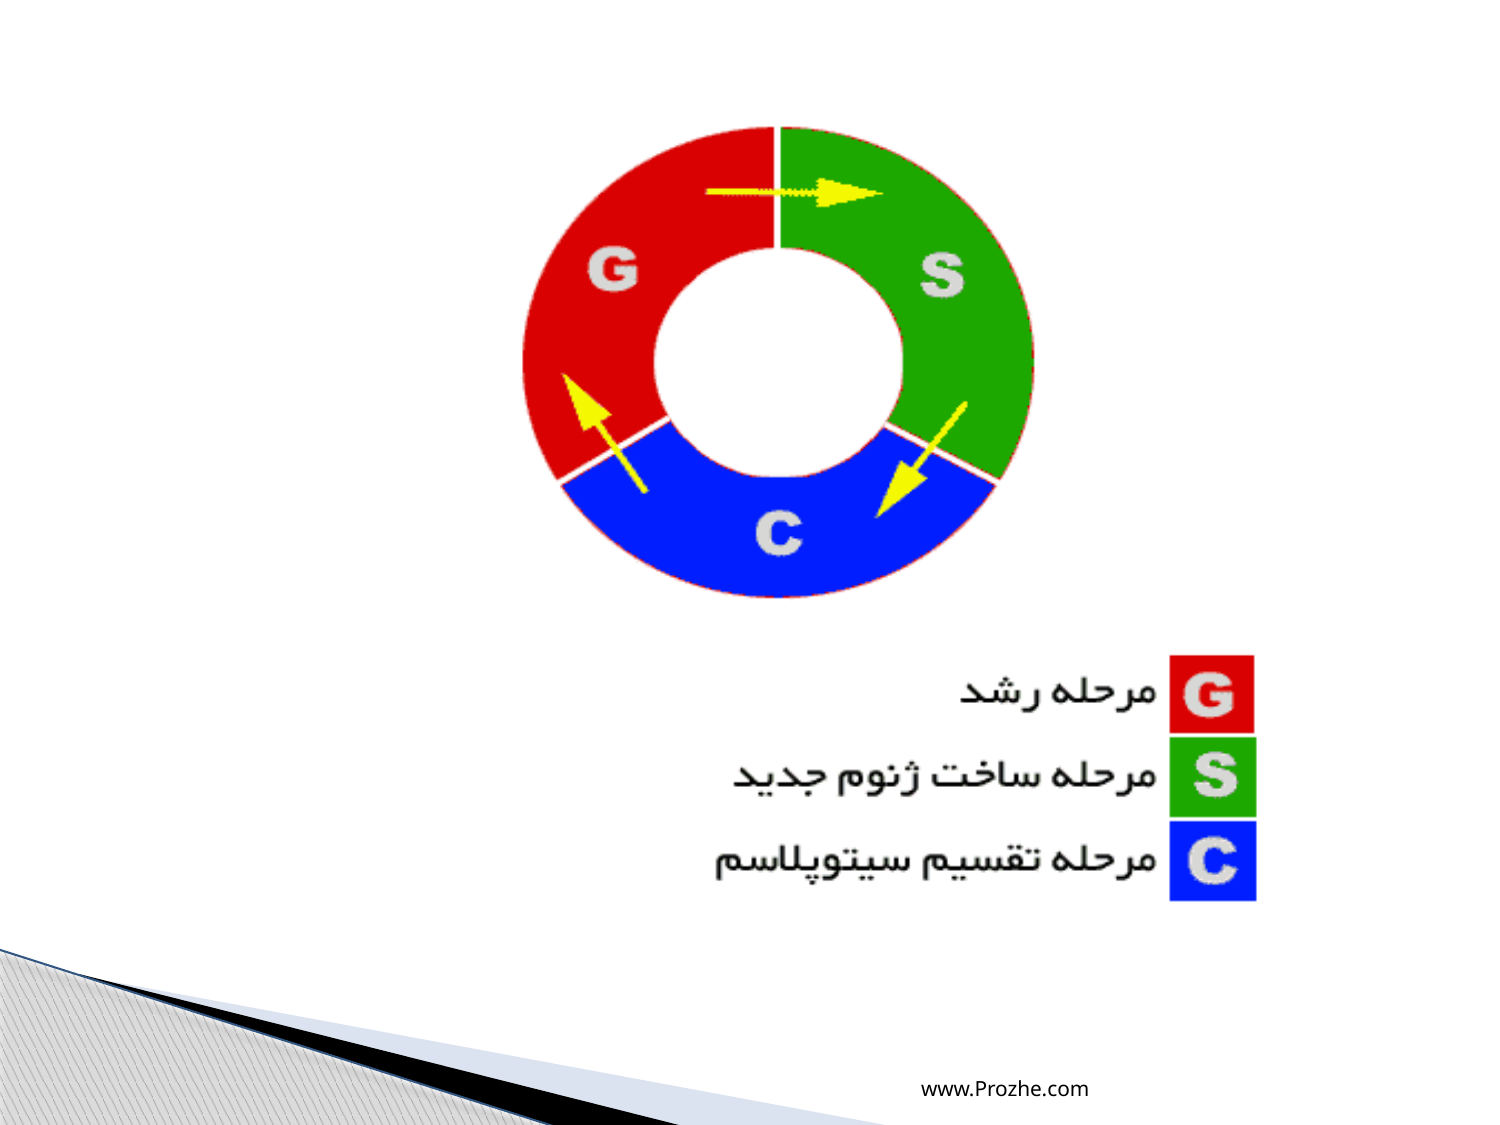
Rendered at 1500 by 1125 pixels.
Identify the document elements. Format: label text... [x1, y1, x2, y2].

footer www.Prozhe.com [718, 1051, 1105, 1112]
picture [112, 62, 1446, 963]
